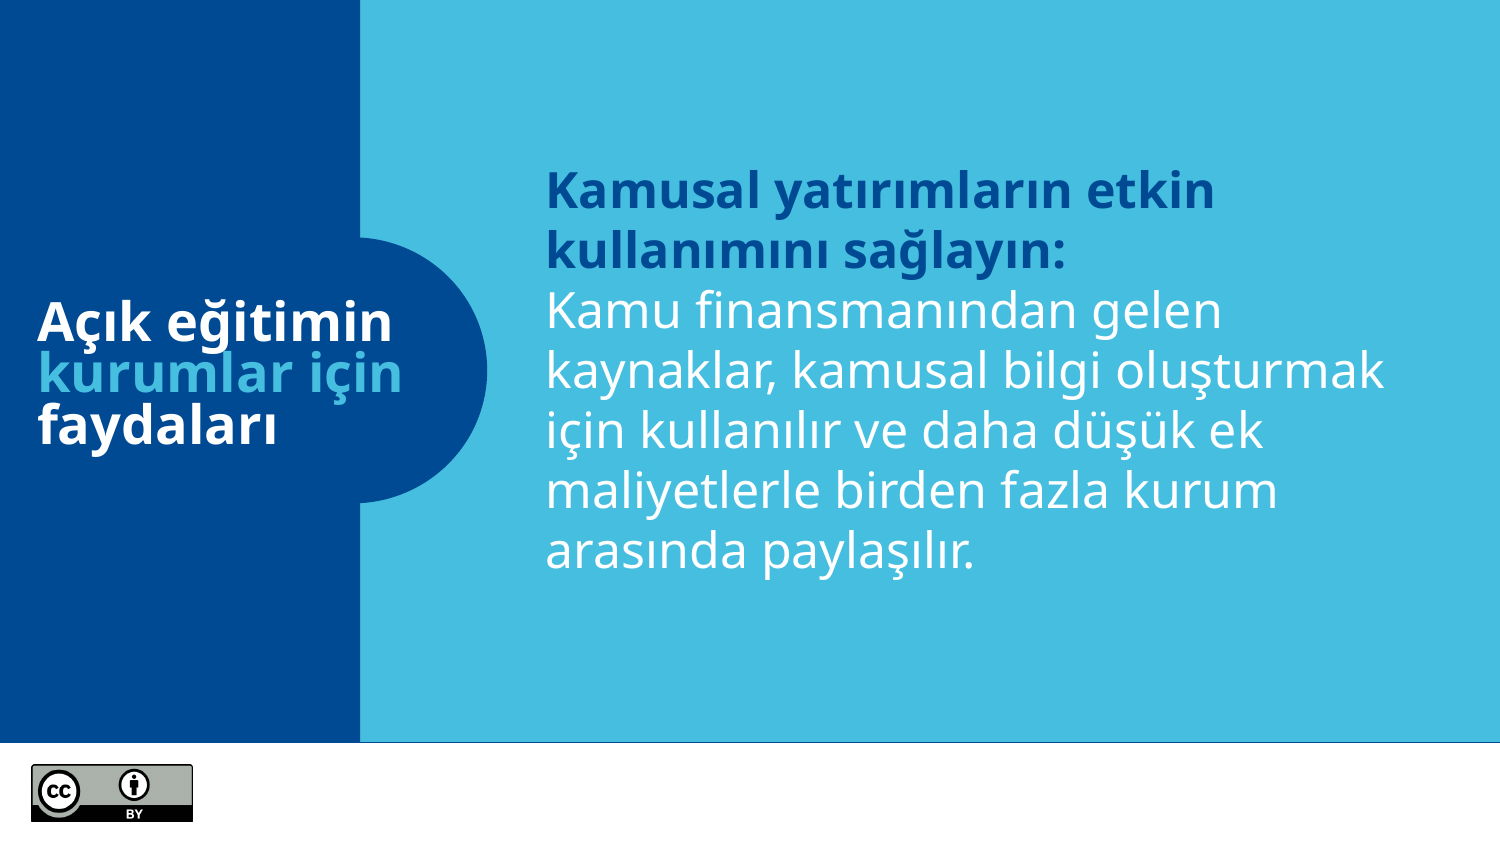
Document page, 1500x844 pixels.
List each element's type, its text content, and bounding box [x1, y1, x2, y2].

text_box [0, 750, 1500, 844]
text_box Kamusal yatırımların etkin kullanımını sağlayın: Kamu finansmanından gelen kaynaklar, kamusal bilgi oluşturmak için kullanılır ve daha düşük ek maliyetlerle birden fazla kurum arasında paylaşılır. [530, 143, 1414, 594]
text_box [250, 237, 488, 504]
picture [31, 764, 193, 822]
text_box Açık eğitimin kurumlar için faydaları [22, 284, 437, 471]
text_box [0, 0, 361, 742]
